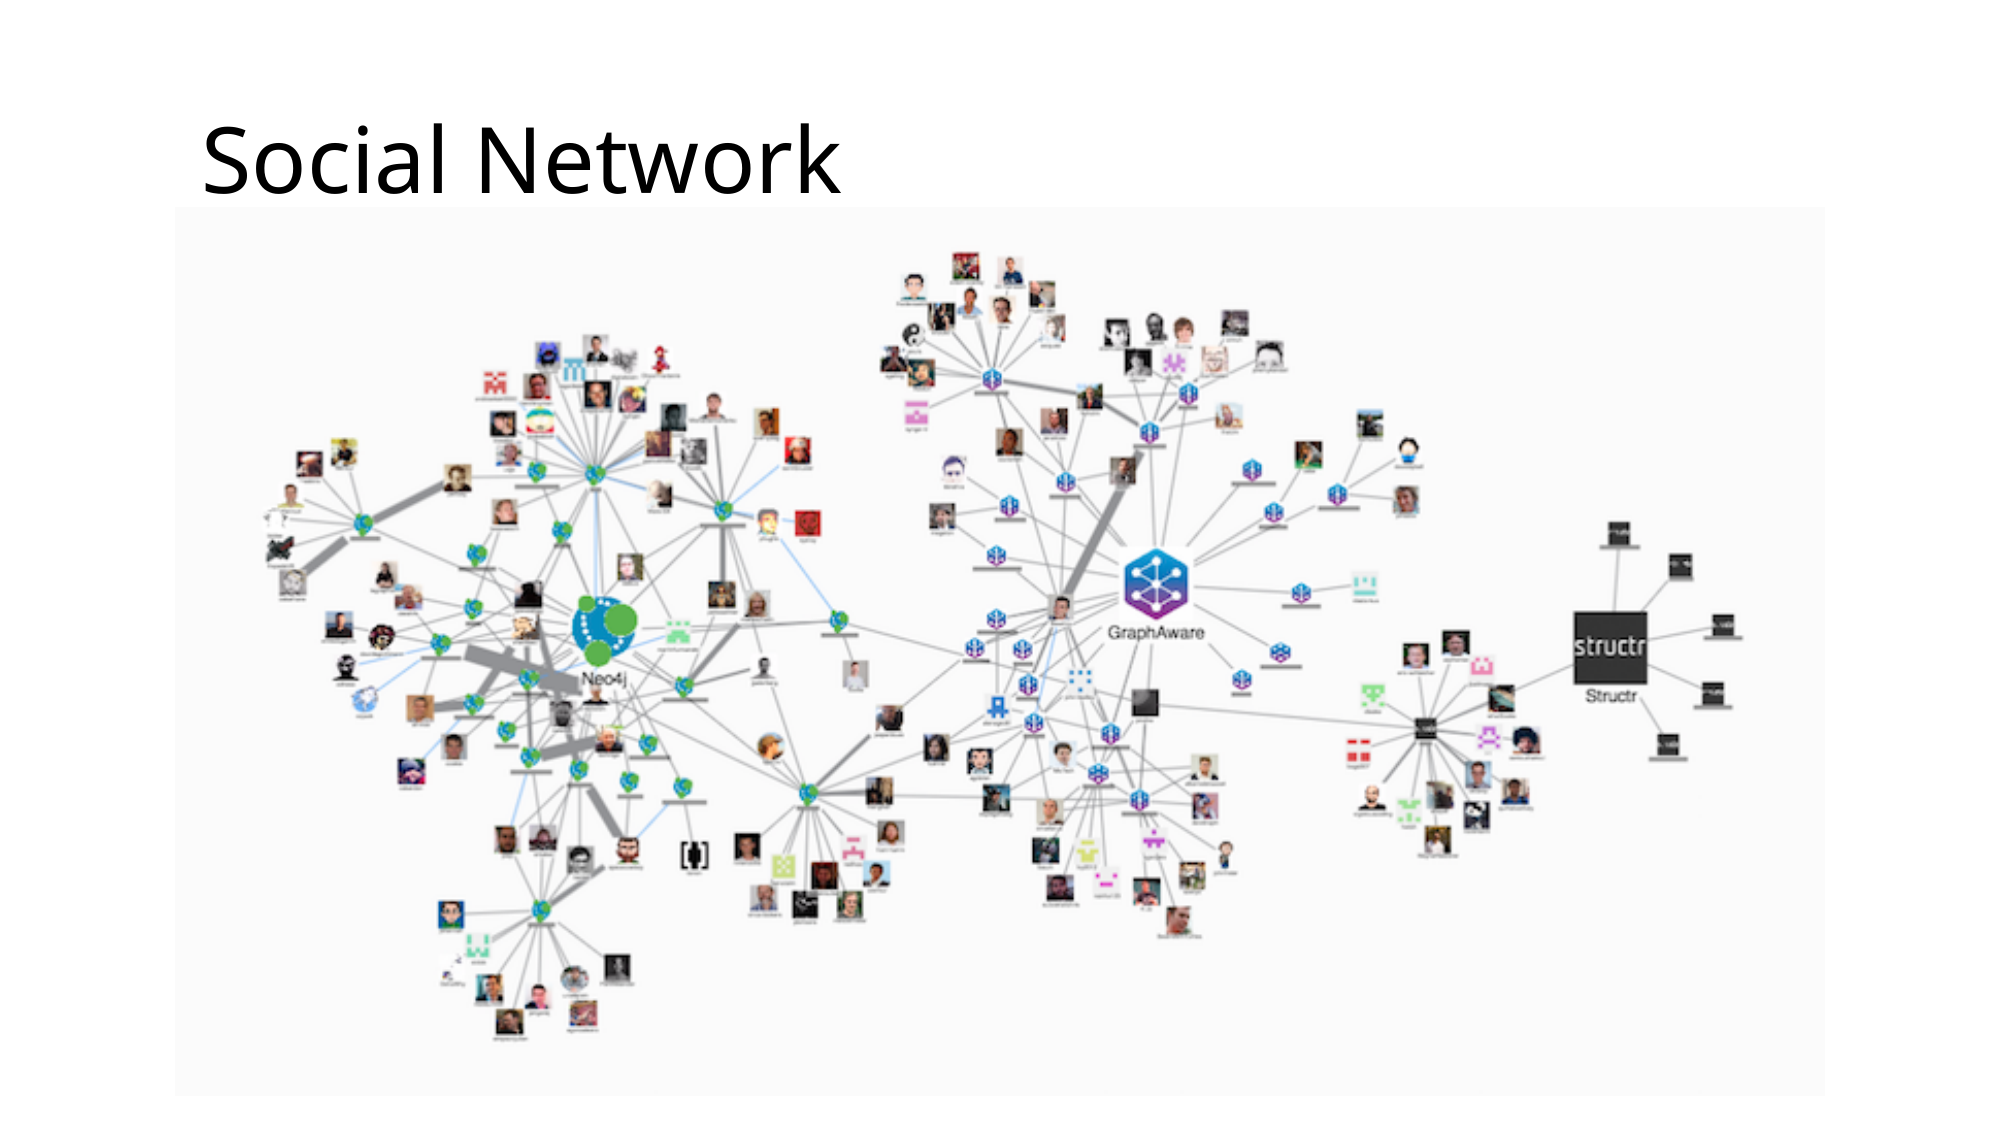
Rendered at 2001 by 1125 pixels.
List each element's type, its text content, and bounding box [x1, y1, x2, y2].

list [175, 207, 1825, 1096]
title Social Network [186, 55, 1413, 207]
